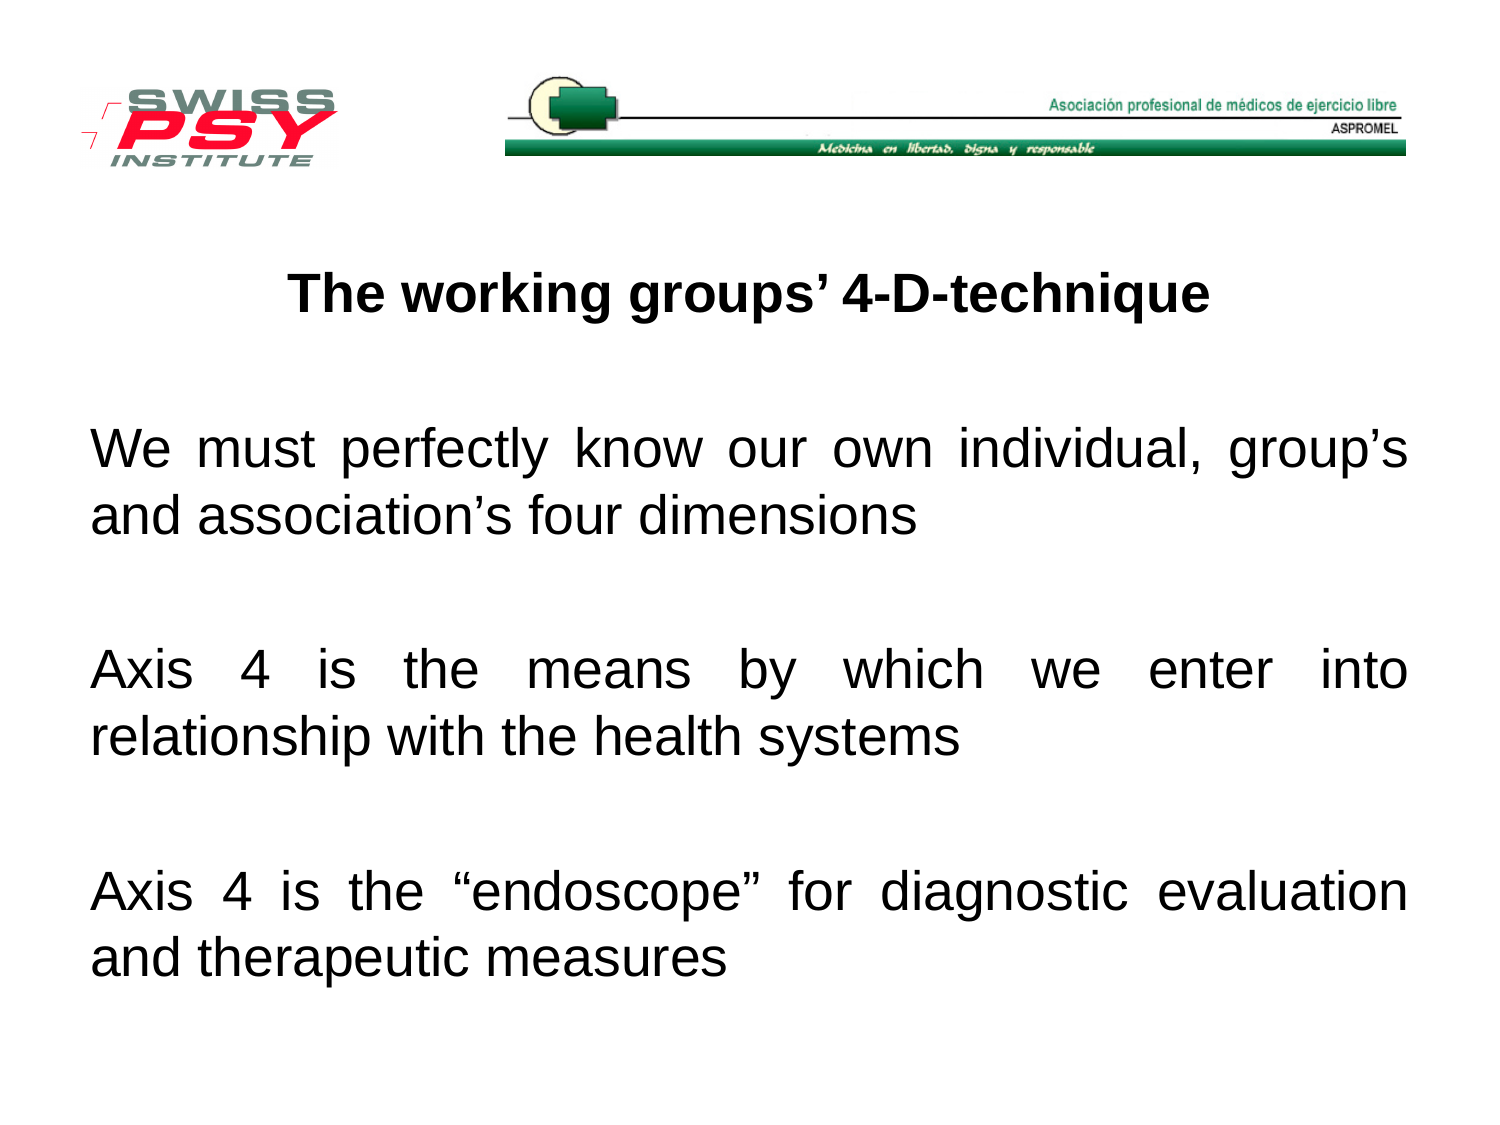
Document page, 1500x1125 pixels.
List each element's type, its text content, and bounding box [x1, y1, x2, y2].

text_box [505, 72, 1406, 157]
list The working groups’ 4-D-technique We must perfectly know our own individual, group’s and association’s four dimensions Axis 4 is the means by which we enter into relationship with the health systems Axis 4 is the “endoscope” for diagnostic evaluation and therapeutic measures [75, 172, 1425, 1005]
picture [80, 87, 339, 169]
